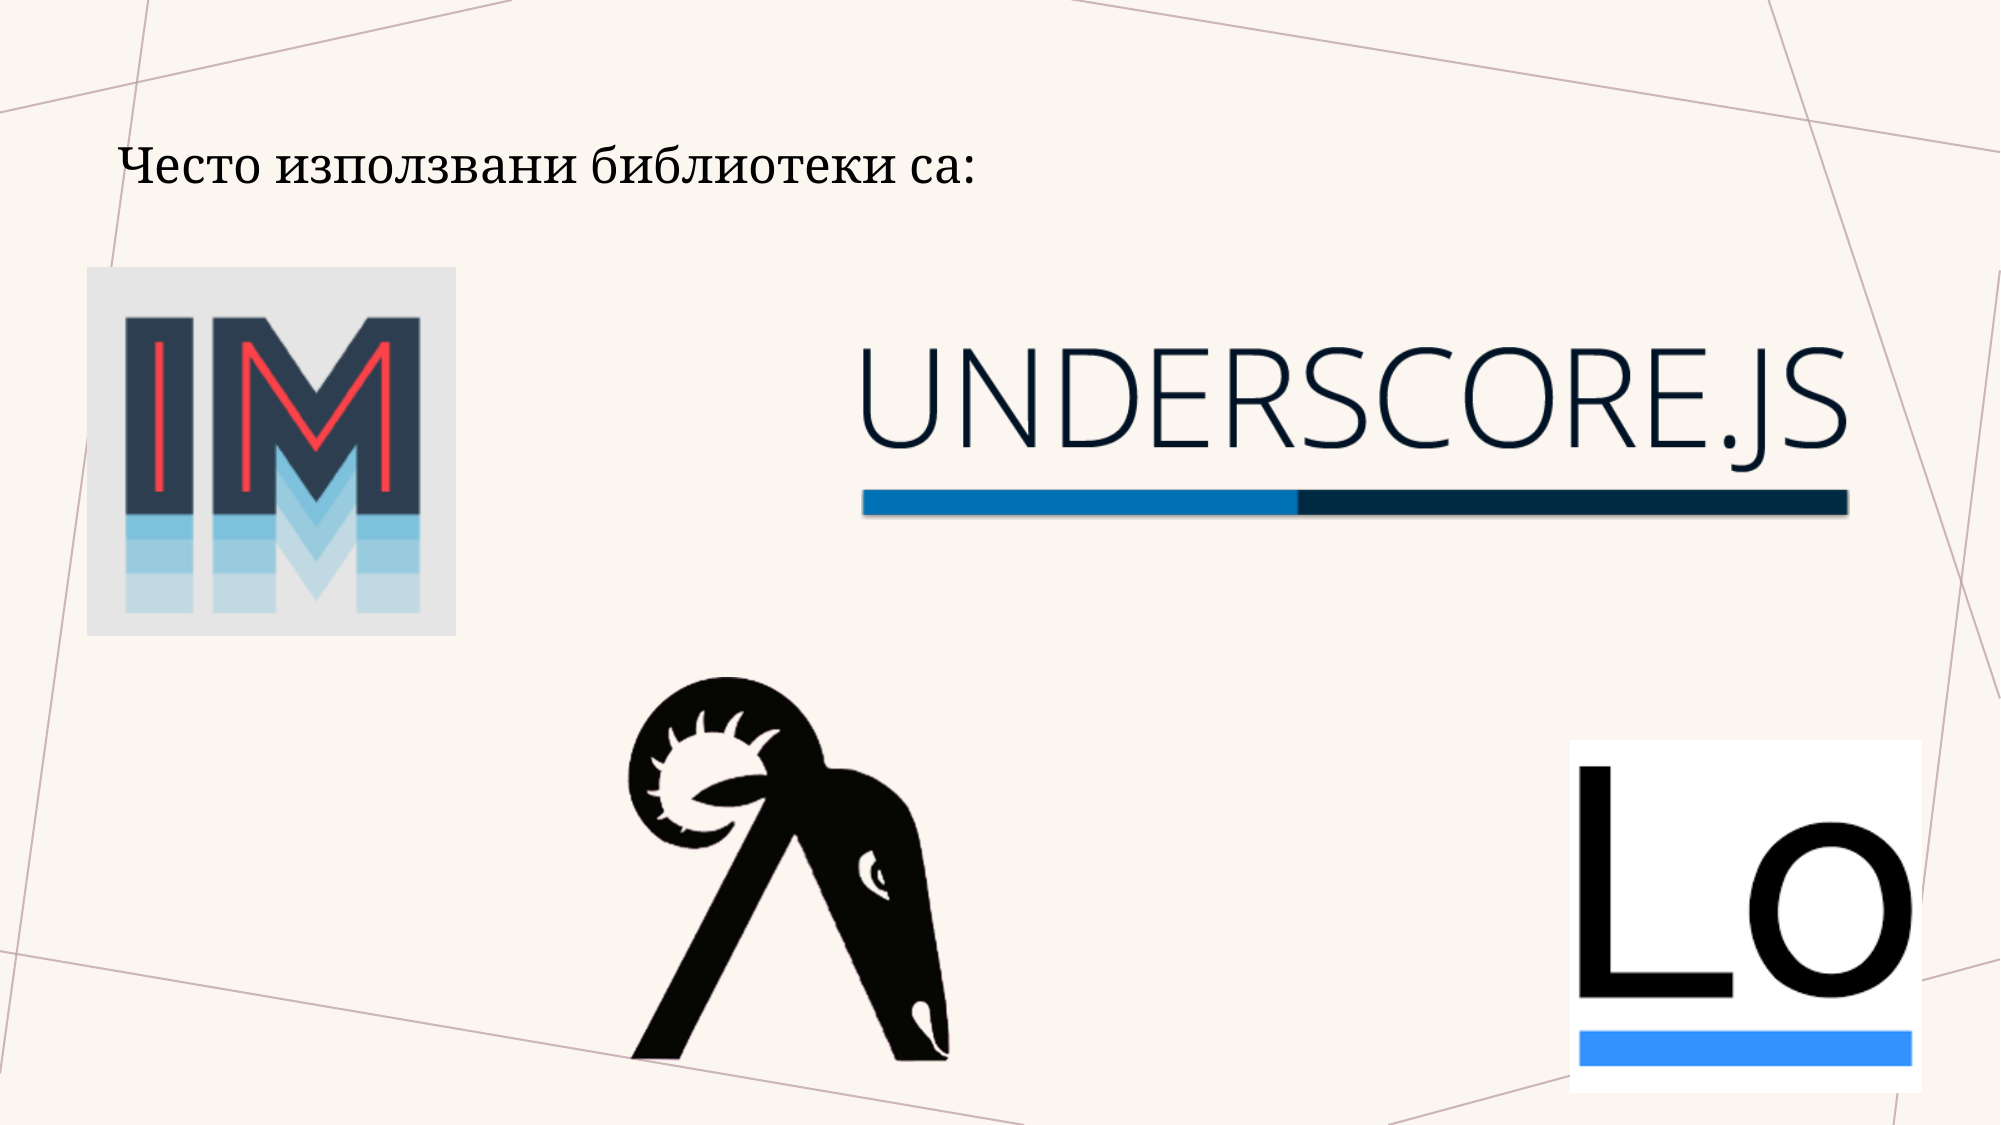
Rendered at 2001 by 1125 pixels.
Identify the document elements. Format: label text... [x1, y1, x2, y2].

picture [87, 267, 456, 636]
picture [860, 347, 1850, 520]
text_box Често използвани библиотеки са: [102, 126, 1509, 202]
picture [626, 677, 953, 1062]
picture [1570, 740, 1922, 1093]
